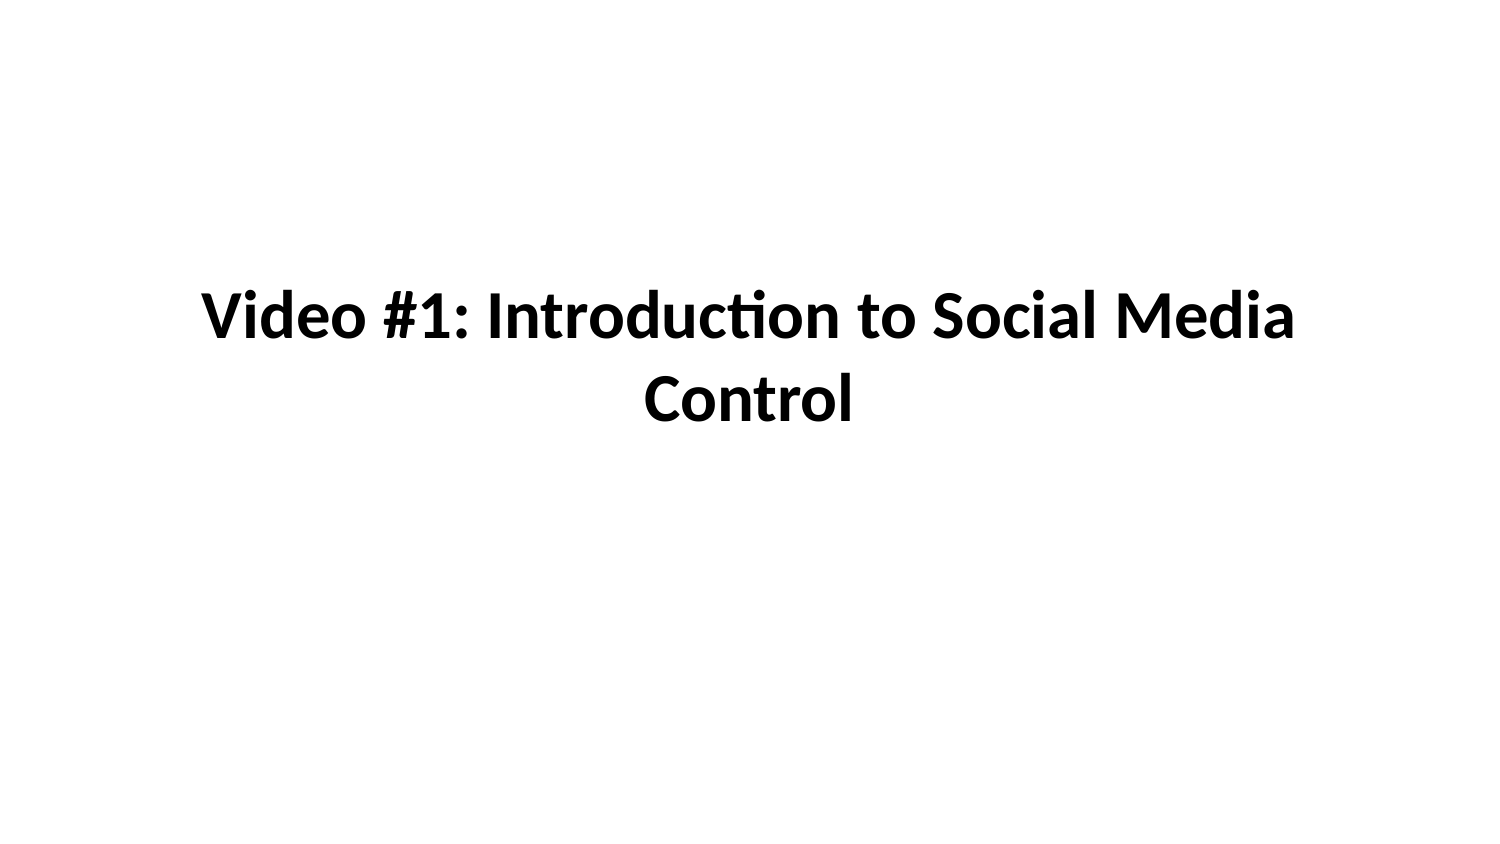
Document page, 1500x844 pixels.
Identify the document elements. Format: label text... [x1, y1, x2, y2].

title Video #1: Introduction to Social Media Control [112, 262, 1388, 443]
